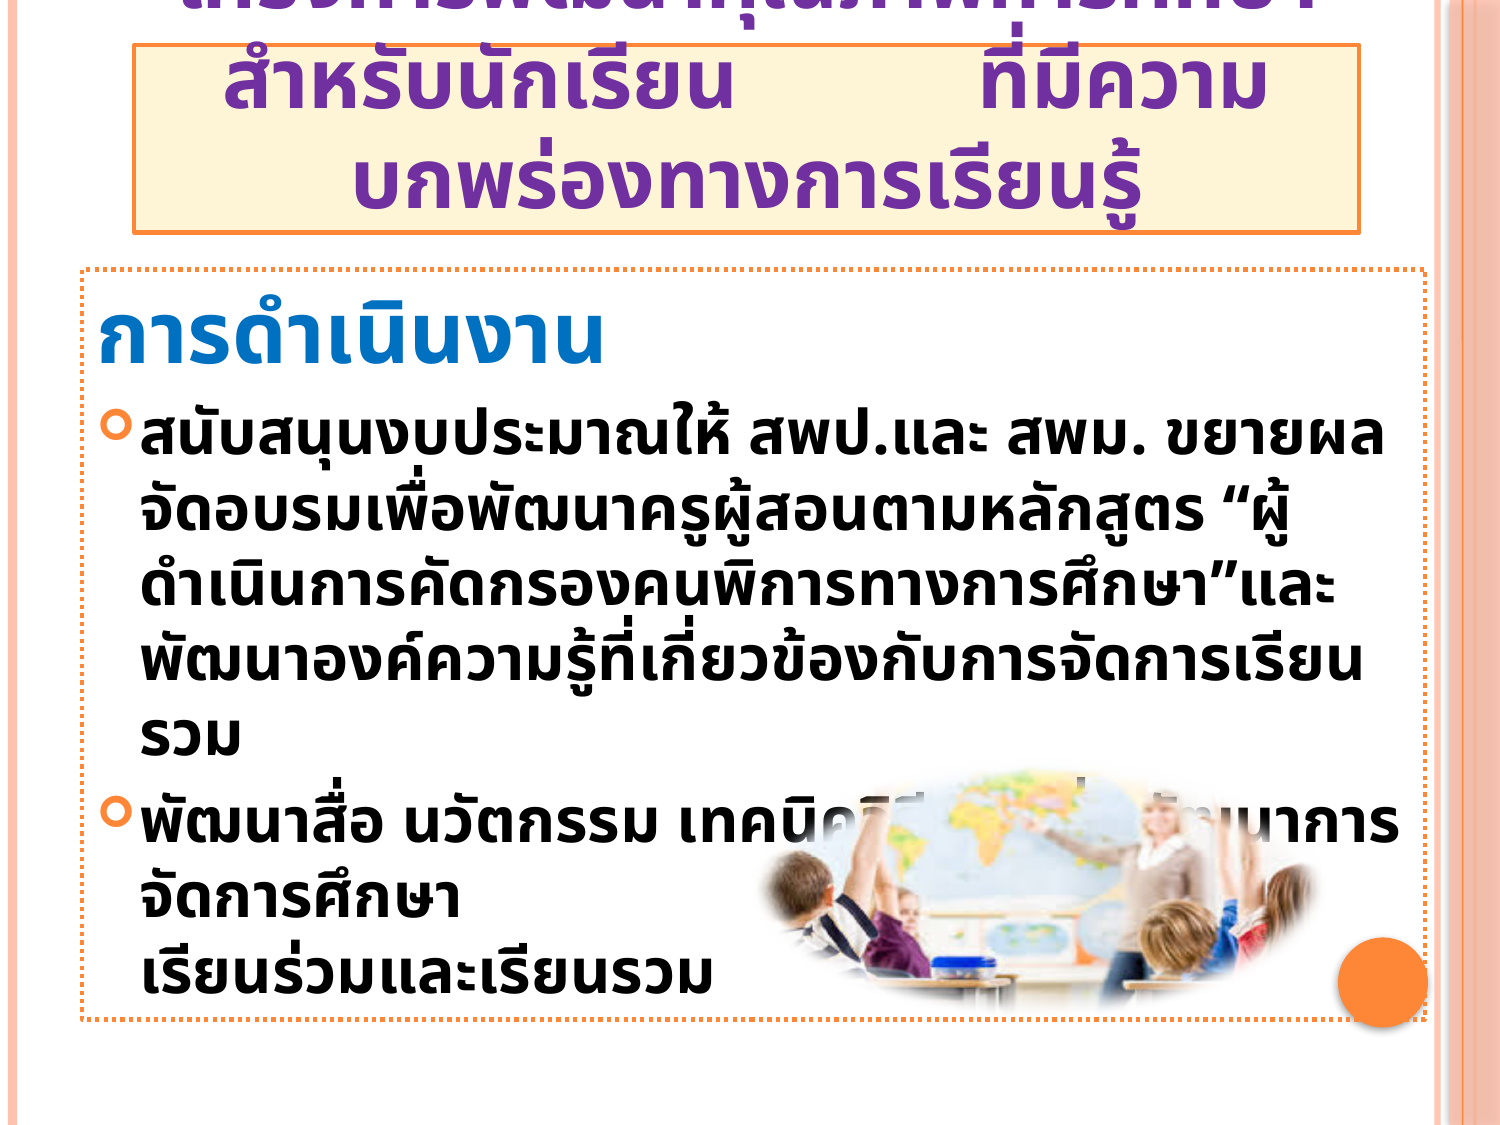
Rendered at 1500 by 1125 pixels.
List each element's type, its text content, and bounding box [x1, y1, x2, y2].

picture [749, 757, 1329, 1020]
title โครงการพัฒนาคุณภาพการศึกษาสำหรับนักเรียน ที่มีความบกพร่องทางการเรียนรู้ [134, 45, 1360, 233]
list การดำเนินงาน สนับสนุนงบประมาณให้ สพป.และ สพม. ขยายผลจัดอบรมเพื่อพัฒนาครูผู้สอนตามหลักสูตร “ผู้ดำเนินการคัดกรองคนพิการทางการศึกษา”และพัฒนาองค์ความรู้ที่เกี่ยวข้องกับการจัดการเรียนรวม พัฒนาสื่อ นวัตกรรม เทคนิควิธีการเพื่อพัฒนาการจัดการศึกษา เรียนร่วมและเรียนรวม [82, 269, 1425, 1020]
